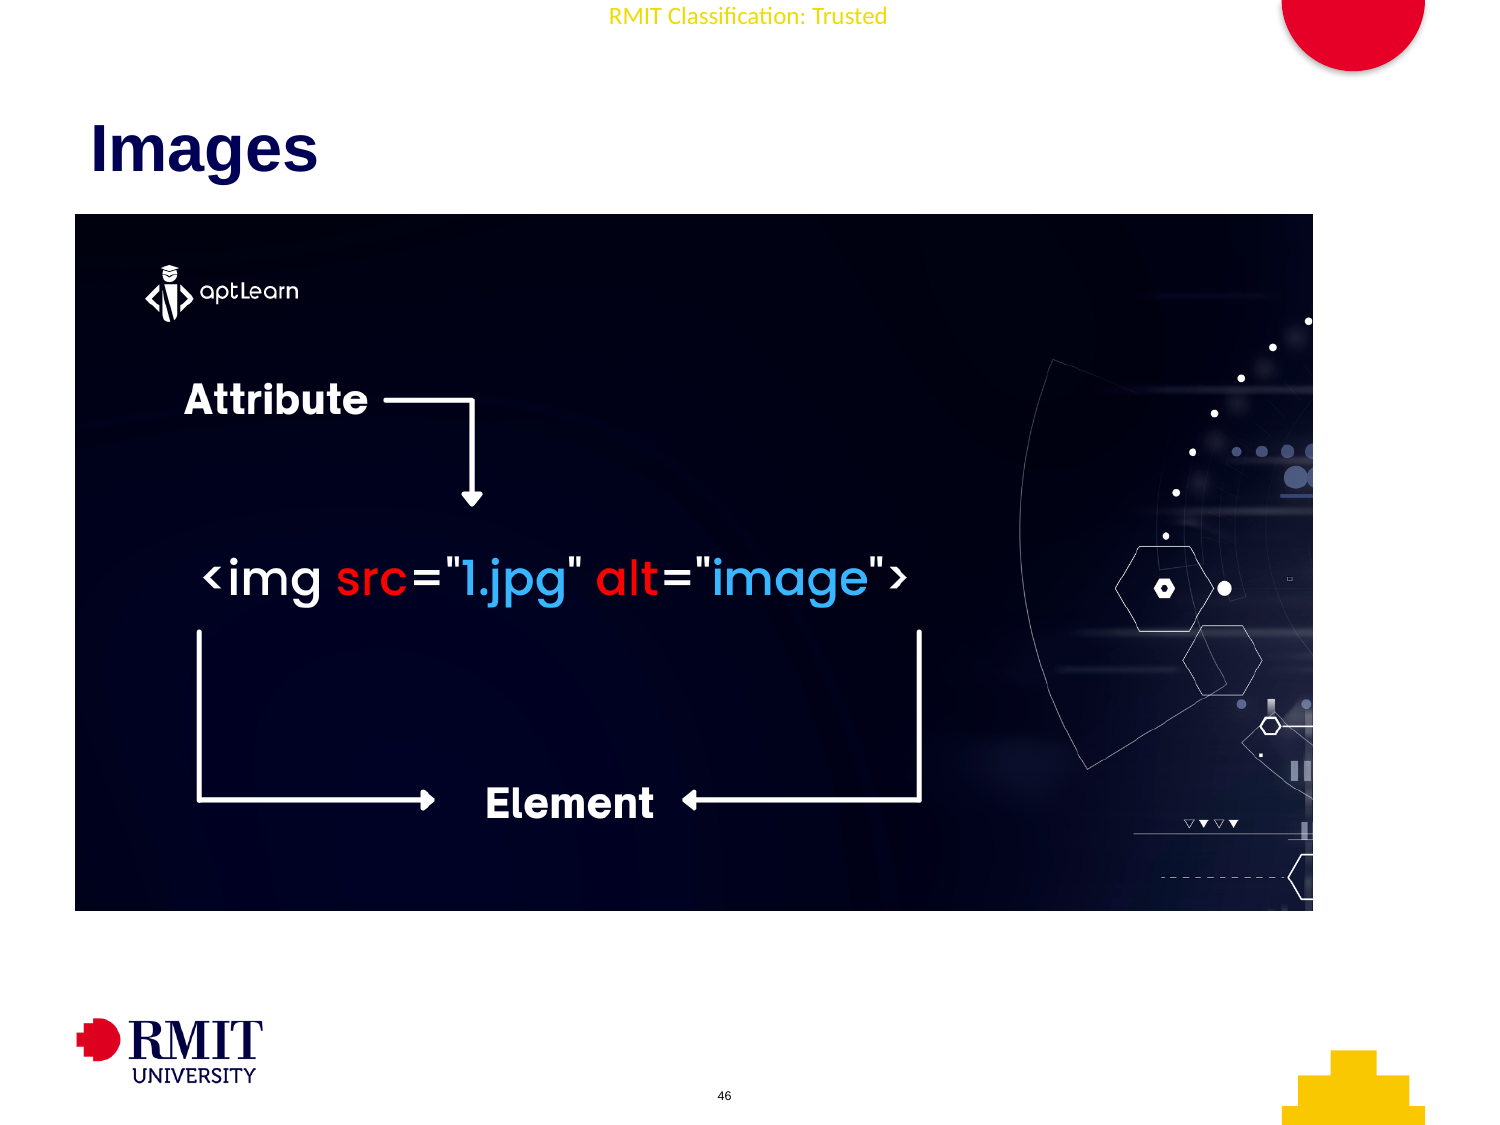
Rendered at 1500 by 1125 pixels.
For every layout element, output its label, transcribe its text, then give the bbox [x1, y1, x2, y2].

picture [57, 1001, 281, 1102]
title Images [75, 23, 1237, 212]
picture [74, 214, 1313, 911]
